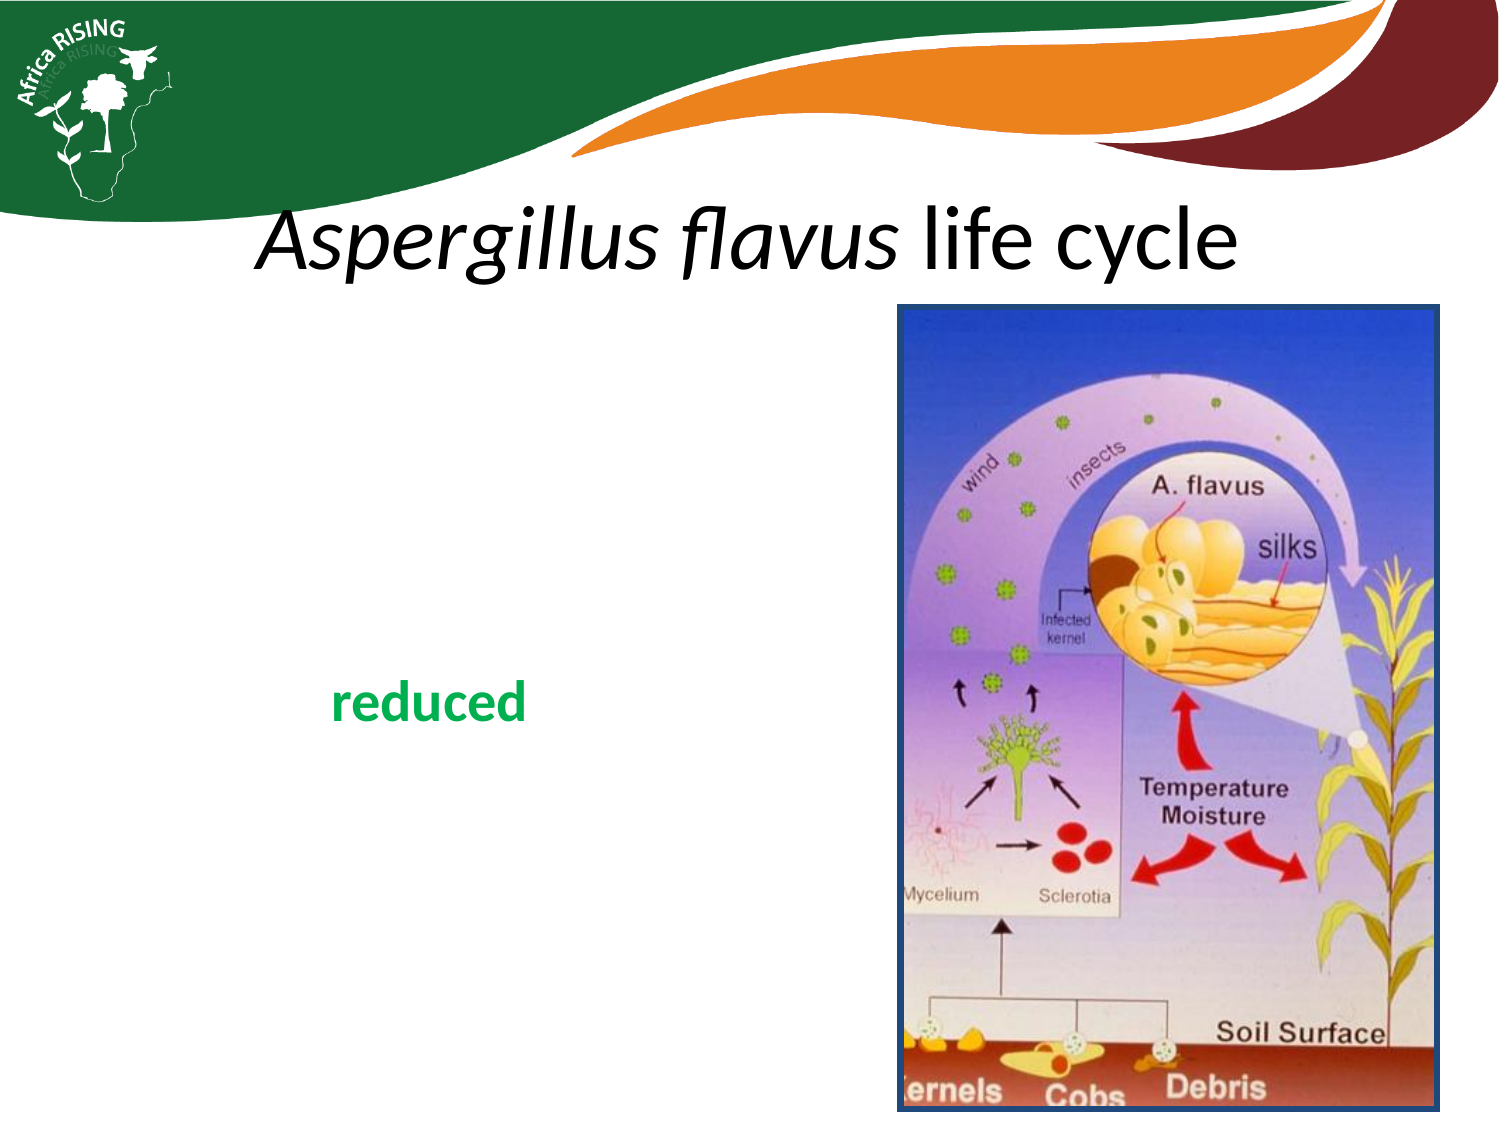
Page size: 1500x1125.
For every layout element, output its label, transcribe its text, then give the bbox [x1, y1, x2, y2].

title Aspergillus flavus life cycle [73, 138, 1424, 327]
picture [903, 309, 1435, 1107]
picture [0, 0, 1499, 222]
text_box Atoxigenic strains will reach maize, instead of toxigenic strains = reduced aflatoxin contamination [74, 515, 872, 824]
